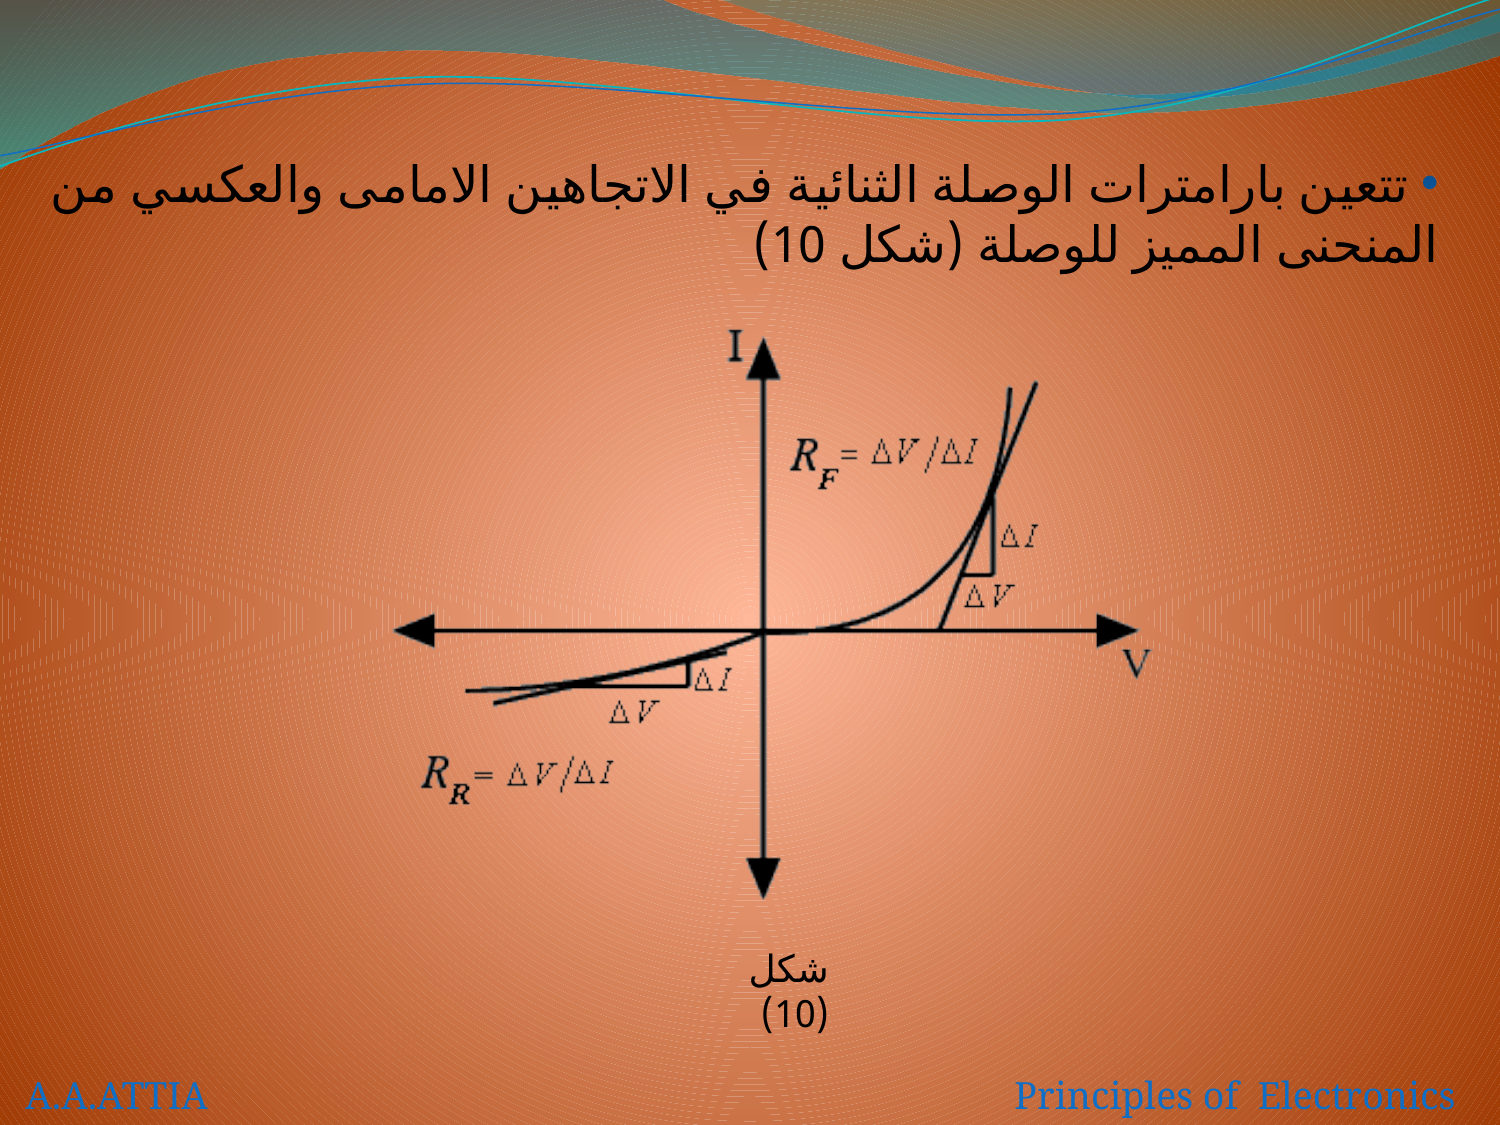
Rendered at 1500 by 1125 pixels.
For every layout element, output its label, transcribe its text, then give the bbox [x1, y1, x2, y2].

text_box شكل (10) [656, 937, 844, 1043]
text_box تتعين بارامترات الوصلة الثنائية في الاتجاهين الامامى والعكسي من المنحنى المميز للوصلة (شكل 10) [35, 144, 1454, 280]
picture [345, 321, 1155, 915]
text_box A.A.ATTIA Principles of Electronics [10, 1064, 1474, 1125]
